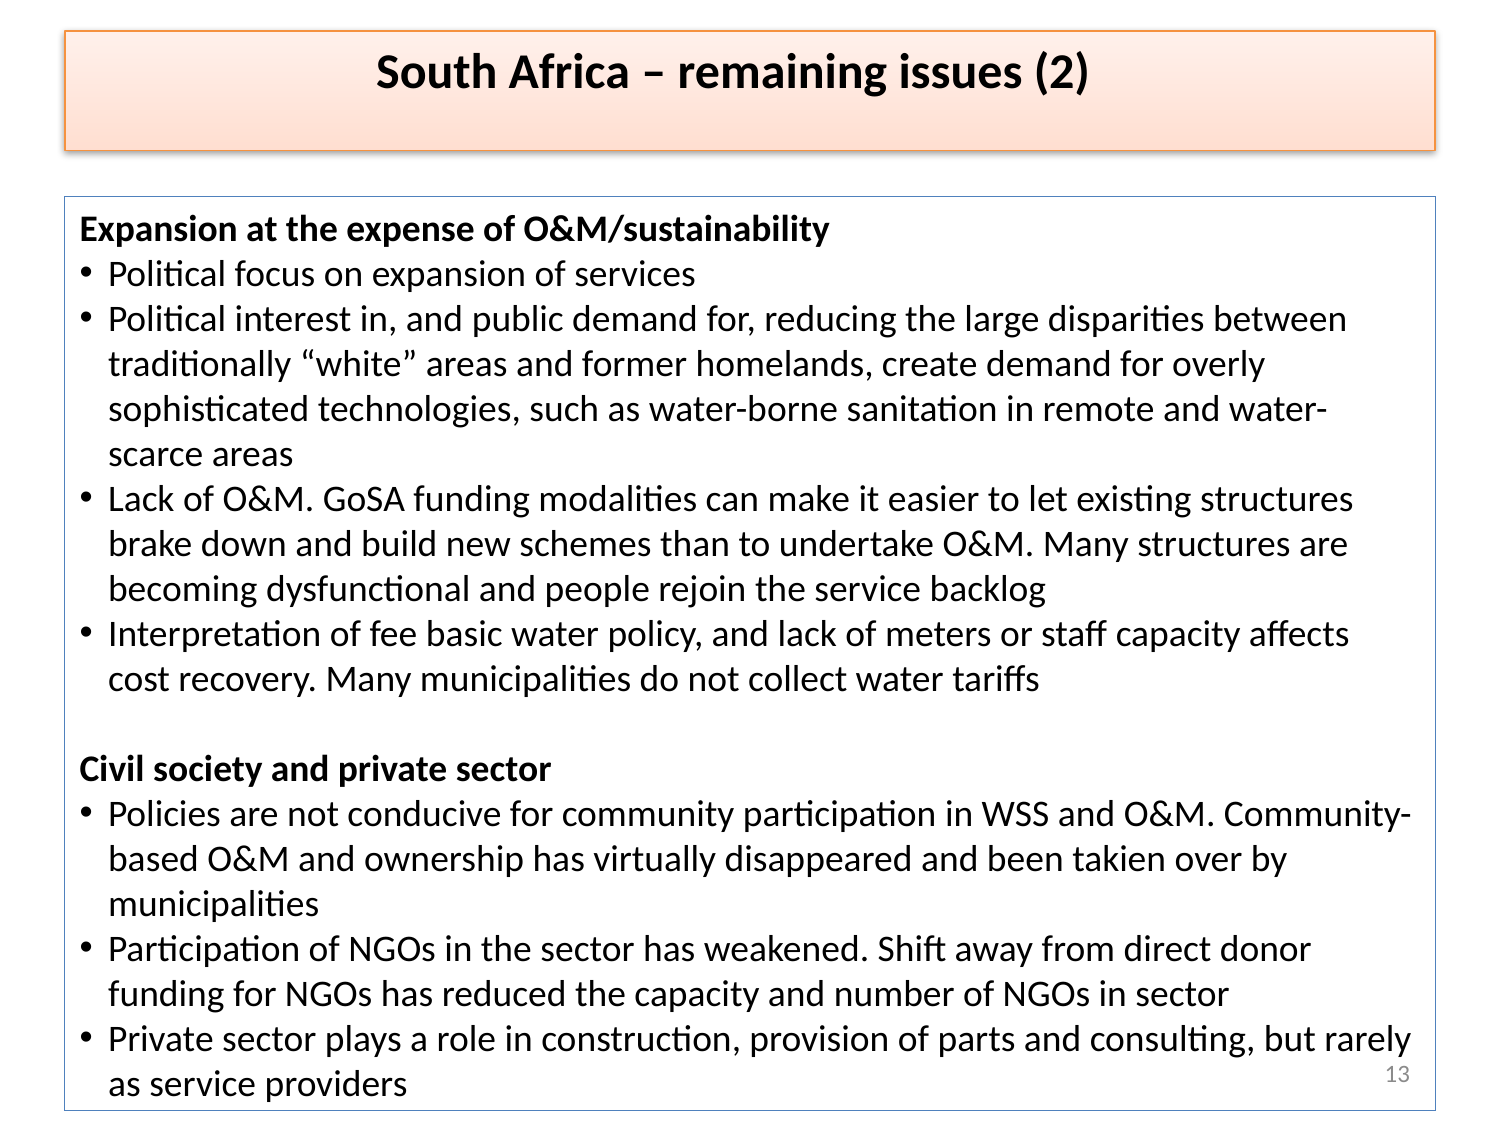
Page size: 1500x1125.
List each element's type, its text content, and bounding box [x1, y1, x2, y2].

text_box South Africa – remaining issues (2) [64, 30, 1436, 151]
text_box Expansion at the expense of O&M/sustainability Political focus on expansion of services Political interest in, and public demand for, reducing the large disparities between traditionally “white” areas and former homelands, create demand for overly sophisticated technologies, such as water-borne sanitation in remote and water-scarce areas Lack of O&M. GoSA funding modalities can make it easier to let existing structures brake down and build new schemes than to undertake O&M. Many structures are becoming dysfunctional and people rejoin the service backlog Interpretation of fee basic water policy, and lack of meters or staff capacity affects cost recovery. Many municipalities do not collect water tariffs Civil society and private sector Policies are not conducive for community participation in WSS and O&M. Community-based O&M and ownership has virtually disappeared and been takien over by municipalities Participation of NGOs in the sector has weakened. Shift away from direct donor funding for NGOs has reduced the capacity and number of NGOs in sector Private sector plays a role in construction, provision of parts and consulting, but rarely as service providers [64, 196, 1436, 1111]
slide_number 13 [1074, 1042, 1425, 1103]
